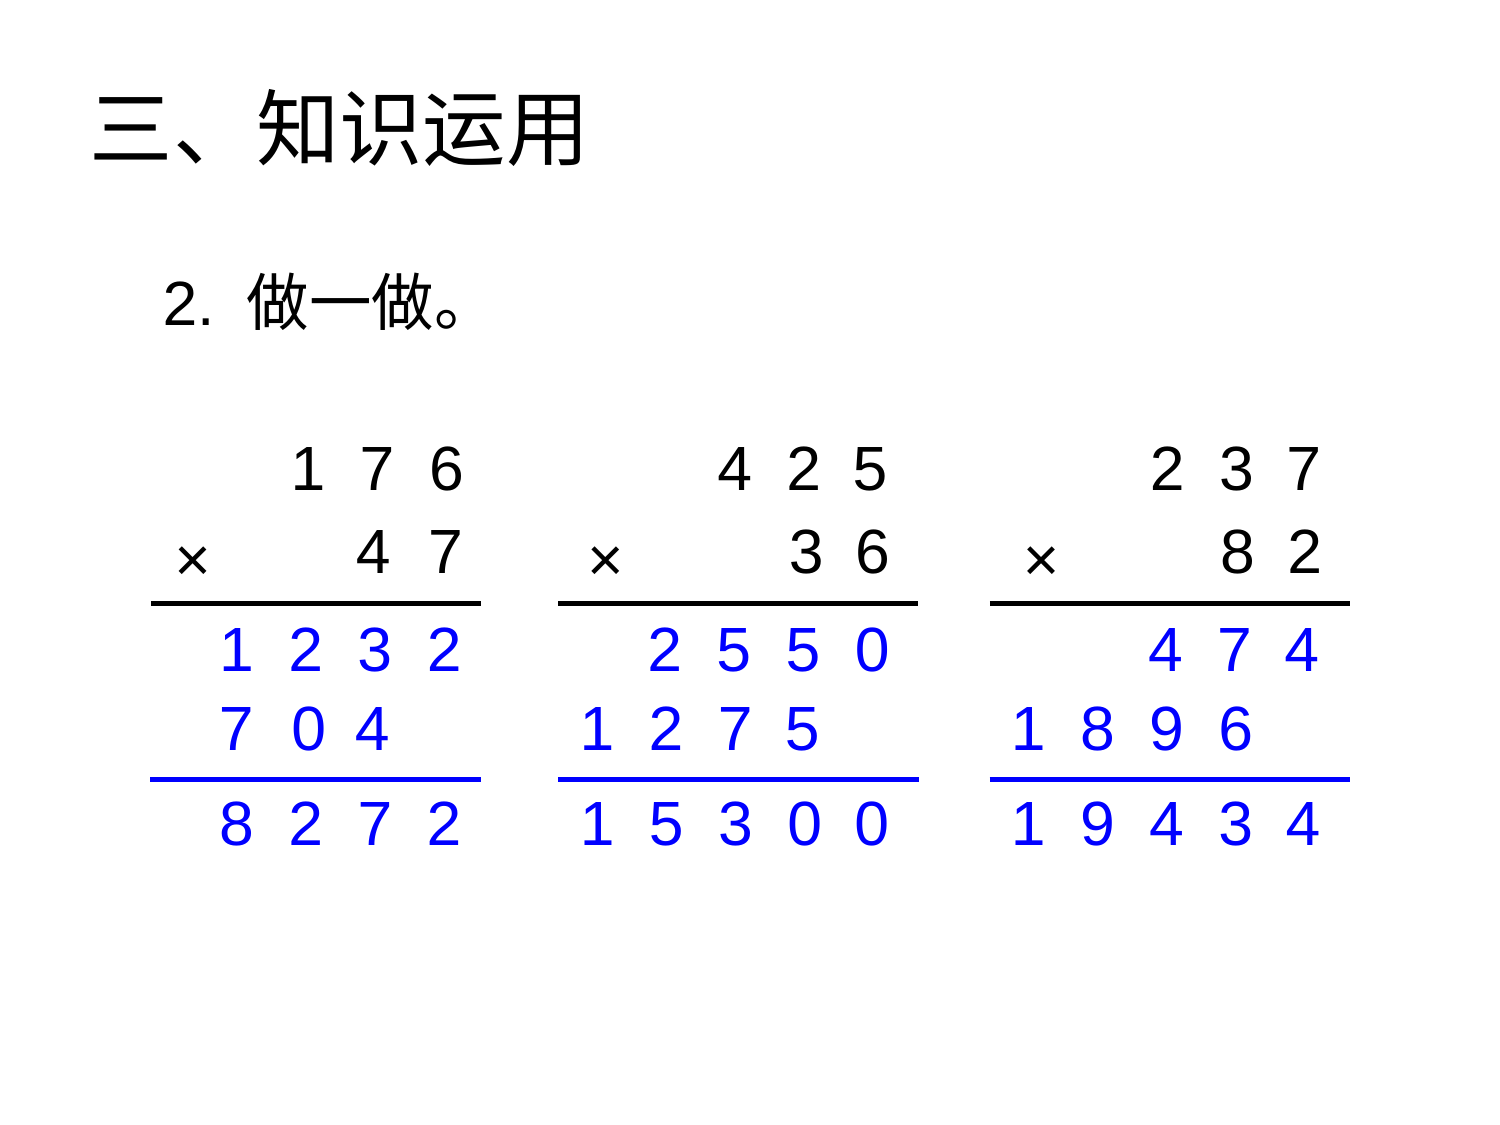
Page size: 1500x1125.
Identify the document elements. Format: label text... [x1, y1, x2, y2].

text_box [558, 601, 970, 883]
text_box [989, 601, 1412, 883]
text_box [149, 601, 542, 883]
text_box 3 6 [774, 503, 958, 594]
text_box 8 2 [1205, 511, 1391, 594]
text_box 2. 做一做。 [147, 255, 644, 346]
text_box 4 2 5 [702, 420, 943, 511]
text_box × [572, 512, 691, 599]
text_box 2 3 7 [1135, 420, 1399, 511]
text_box × [159, 512, 278, 599]
text_box 4 7 [341, 511, 518, 594]
text_box 1 7 6 [275, 420, 549, 511]
text_box × [1008, 512, 1127, 599]
text_box 三、知识运用 [74, 68, 1081, 208]
